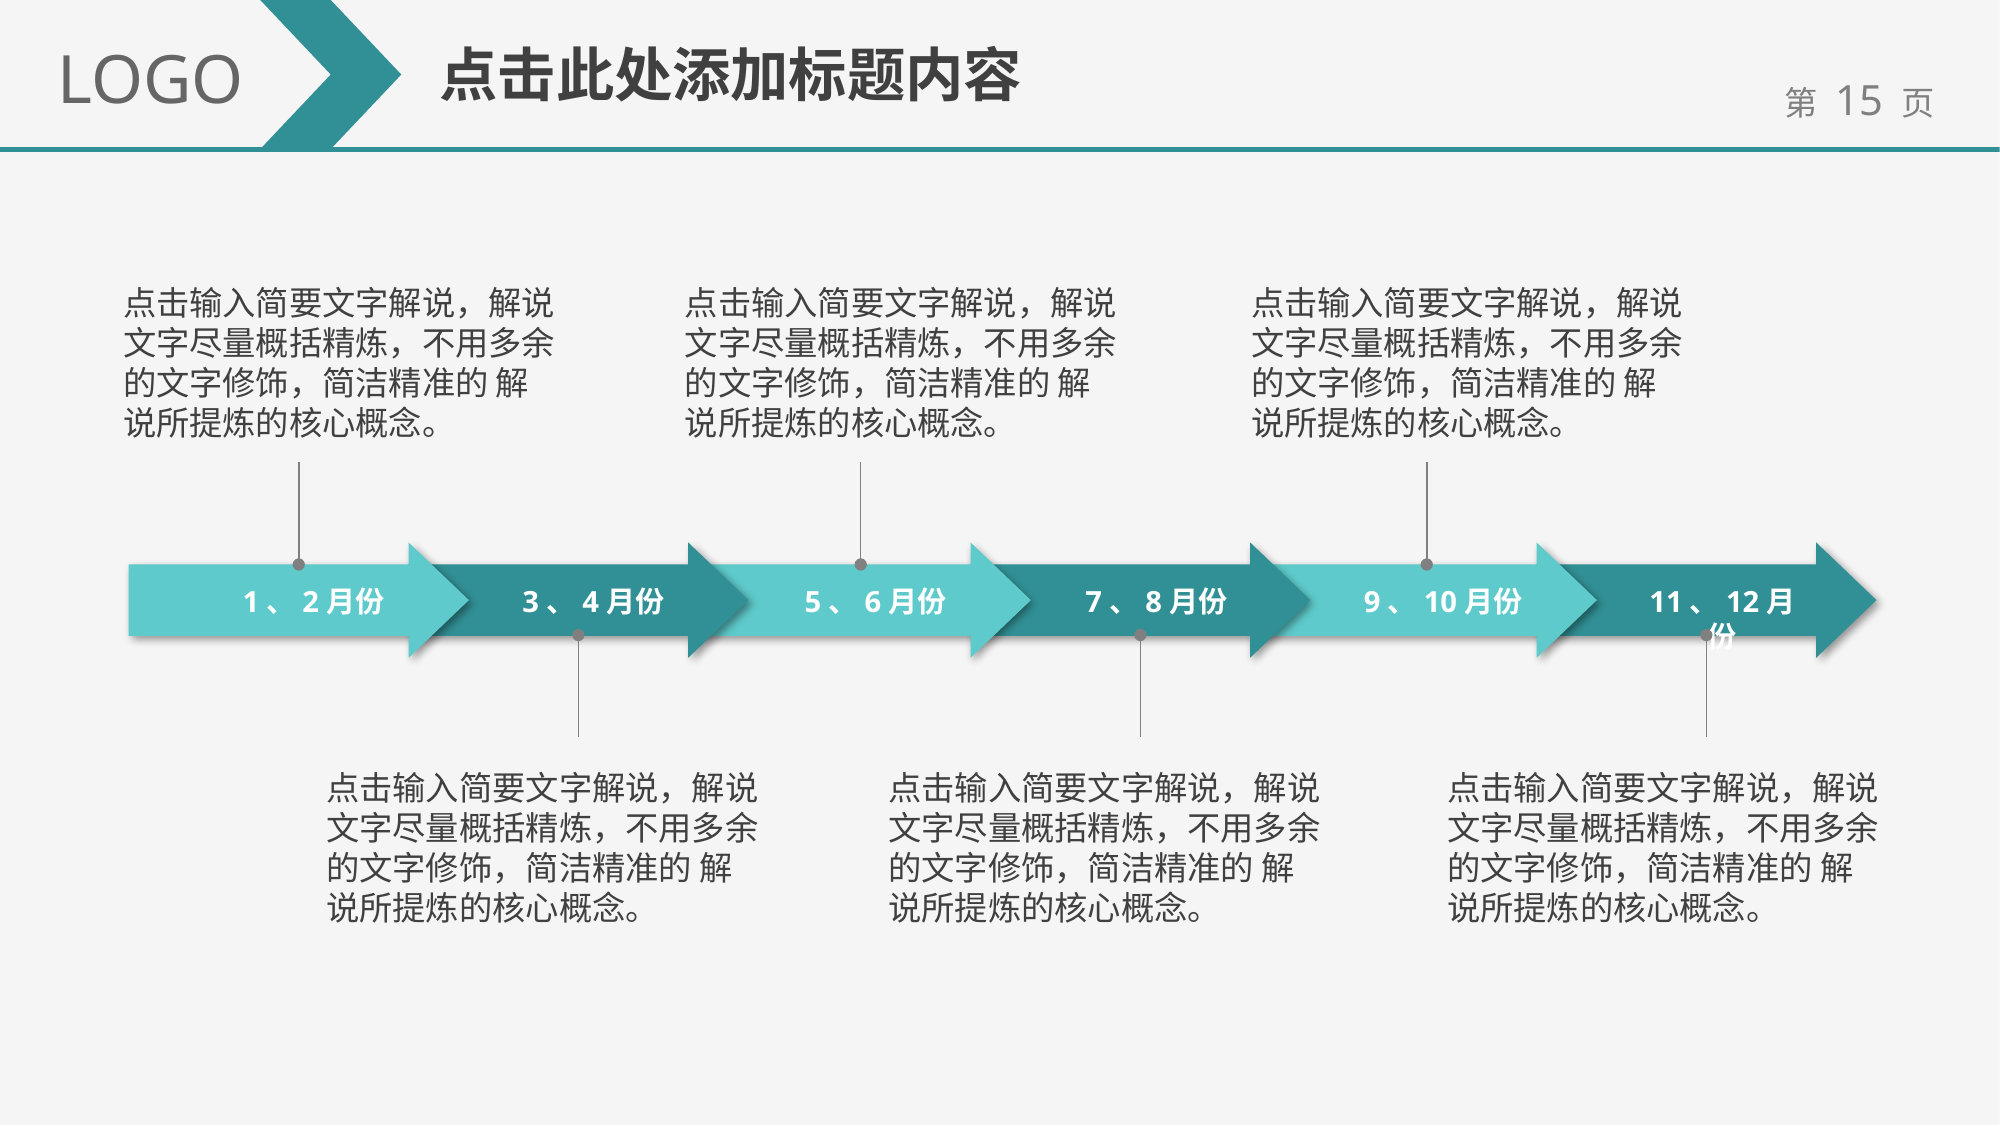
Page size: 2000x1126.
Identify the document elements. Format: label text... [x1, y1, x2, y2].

text_box 点击此处添加标题内容 [424, 31, 1095, 116]
text_box 9、10月份 [1336, 573, 1551, 629]
text_box [126, 540, 471, 660]
text_box 3、4月份 [496, 573, 691, 629]
text_box 1、2月份 [216, 573, 411, 629]
text_box 点击输入简要文字解说，解说文字尽量概括精炼，不用多余的文字修饰，简洁精准的 解说所提炼的核心概念。 [1251, 282, 1685, 443]
text_box [1282, 540, 1600, 660]
text_box 点击输入简要文字解说，解说文字尽量概括精炼，不用多余的文字修饰，简洁精准的 解说所提炼的核心概念。 [888, 767, 1323, 927]
text_box 点击输入简要文字解说，解说文字尽量概括精炼，不用多余的文字修饰，简洁精准的 解说所提炼的核心概念。 [326, 767, 761, 927]
text_box [1002, 540, 1313, 660]
text_box 点击输入简要文字解说，解说文字尽量概括精炼，不用多余的文字修饰，简洁精准的 解说所提炼的核心概念。 [685, 282, 1119, 443]
text_box [258, 0, 403, 148]
text_box 点击输入简要文字解说，解说文字尽量概括精炼，不用多余的文字修饰，简洁精准的 解说所提炼的核心概念。 [1447, 767, 1882, 927]
text_box 5、6月份 [778, 573, 973, 629]
text_box 点击输入简要文字解说，解说文字尽量概括精炼，不用多余的文字修饰，简洁精准的 解说所提炼的核心概念。 [123, 282, 557, 443]
text_box [1567, 540, 1879, 651]
text_box LOGO [42, 29, 259, 125]
text_box 7、8月份 [1051, 573, 1262, 629]
text_box [439, 540, 751, 660]
text_box [719, 540, 1033, 660]
text_box 11、12月份 [1617, 573, 1827, 664]
